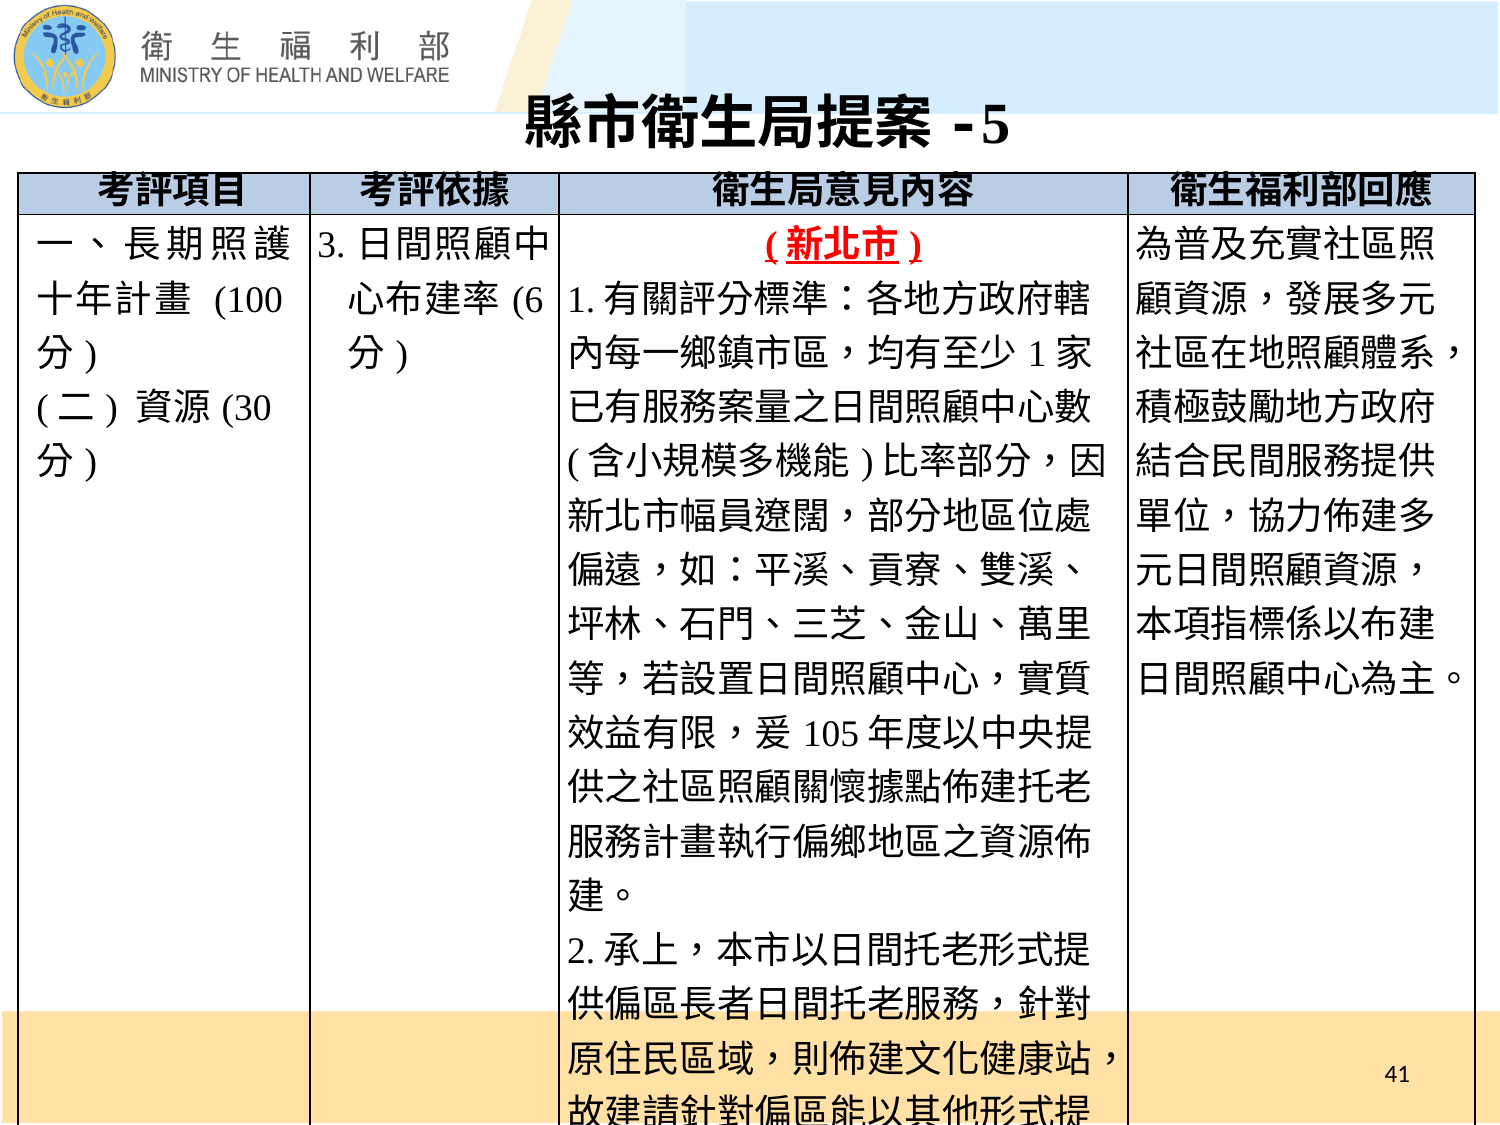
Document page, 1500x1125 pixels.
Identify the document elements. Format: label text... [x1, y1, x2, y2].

table_header 衛生局意見內容 [560, 174, 1127, 214]
table_cell 3.日間照顧中心布建率(6分) [311, 215, 558, 1125]
table_header ­­ 考評項目 [19, 174, 309, 214]
picture [0, 0, 686, 112]
text_box 縣市衛生局提案-5 [490, 78, 1046, 163]
table_header 衛生福利部回應 [1129, 174, 1474, 214]
table_cell 一、長期照護十年計畫 (100分) (二) 資源(30分) [19, 215, 309, 1125]
table_cell 為普及充實社區照顧資源，發展多元社區在地照顧體系，積極鼓勵地方政府結合民間服務提供單位，協力佈建多元日間照顧資源，本項指標係以布建日間照顧中心為主。 [1129, 215, 1474, 1125]
table_header 考評依據 [311, 174, 558, 214]
slide_number 41 [1074, 1042, 1425, 1103]
table_cell (新北市) 1.有關評分標準：各地方政府轄內每一鄉鎮市區，均有至少1家已有服務案量之日間照顧中心數(含小規模多機能)比率部分，因新北市幅員遼闊，部分地區位處偏遠，如：平溪、貢寮、雙溪、坪林、石門、三芝、金山、萬里等，若設置日間照顧中心，實質效益有限，爰105年度以中央提供之社區照顧關懷據點佈建托老服務計畫執行偏鄉地區之資源佈建。 2.承上，本市以日間托老形式提供偏區長者日間托老服務，針對原住民區域，則佈建文化健康站，故建請針對偏區能以其他形式提供服務，而非僅以日間照顧中心數認定。 [560, 215, 1127, 1125]
